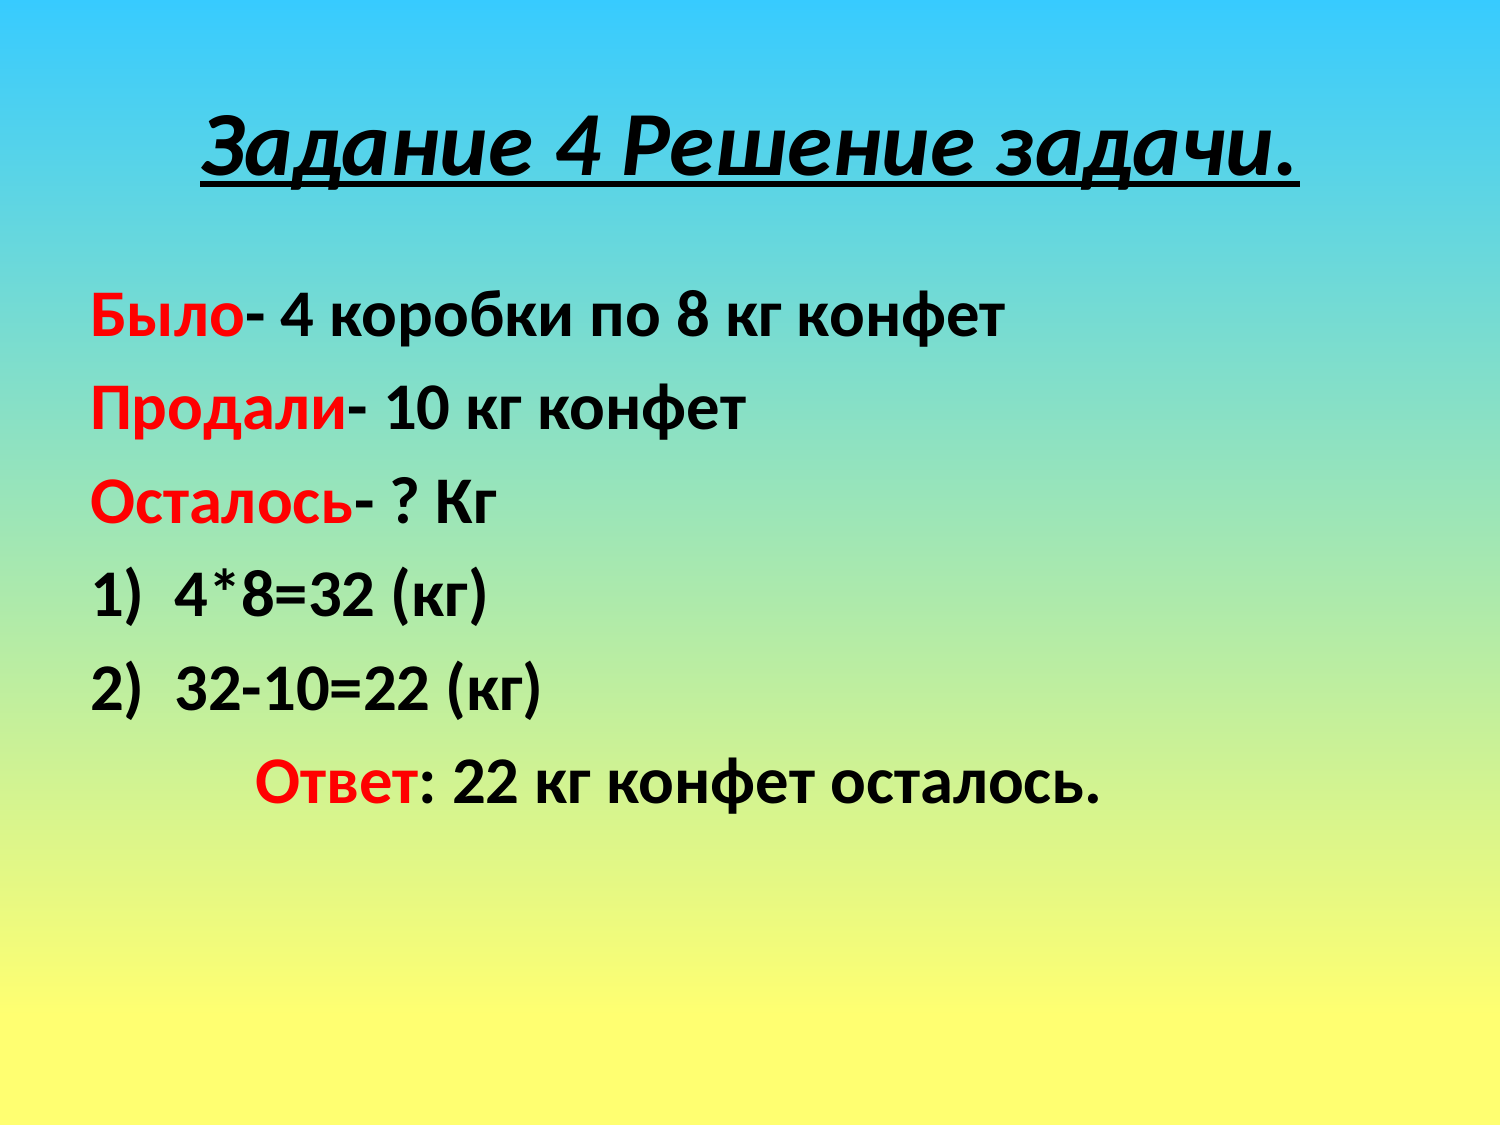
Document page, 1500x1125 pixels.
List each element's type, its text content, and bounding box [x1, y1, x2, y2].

list Было- 4 коробки по 8 кг конфет Продали- 10 кг конфет Осталось- ? Кг 4*8=32 (кг) 32-10=22 (кг) Ответ: 22 кг конфет осталось. [75, 262, 1425, 1005]
title Задание 4 Решение задачи. [75, 45, 1425, 233]
